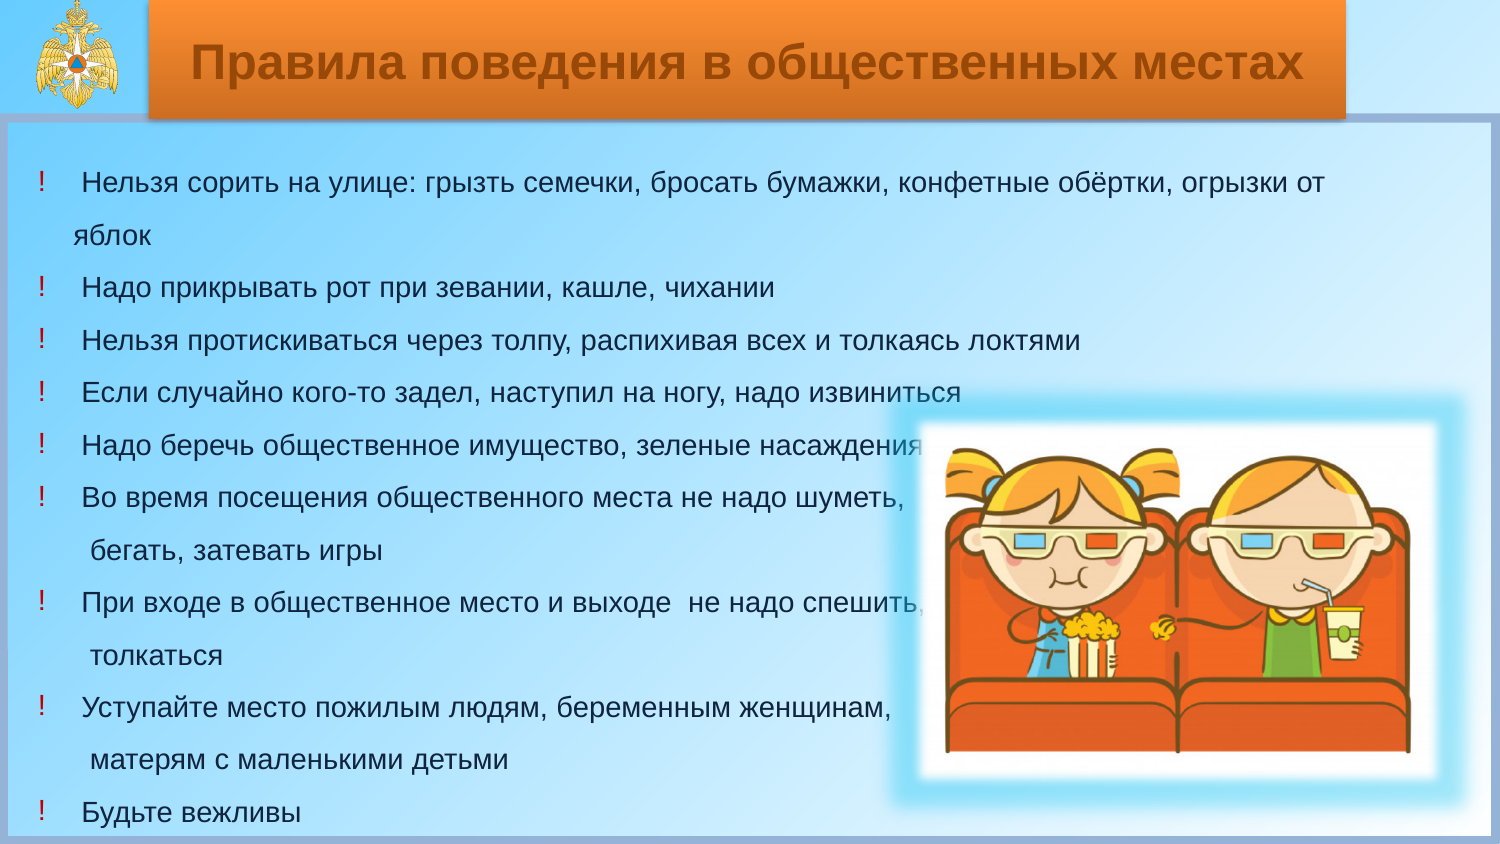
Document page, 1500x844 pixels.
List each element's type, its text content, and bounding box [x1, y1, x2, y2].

text_box Правила поведения в общественных местах [148, 0, 1346, 119]
picture [36, 0, 118, 109]
picture [909, 412, 1447, 789]
text_box Нельзя сорить на улице: грызть семечки, бросать бумажки, конфетные обёртки, огрызки от яблок Надо прикрывать рот при зевании, кашле, чихании Нельзя протискиваться через толпу, распихивая всех и толкаясь локтями Если случайно кого-то задел, наступил на ногу, надо извиниться Надо беречь общественное имущество, зеленые насаждения Во время посещения общественного места не надо шуметь, бегать, затевать игры При входе в общественное место и выходе не надо спешить, толкаться Уступайте место пожилым людям, беременным женщинам, матерям с маленькими детьми Будьте вежливы [23, 138, 1427, 844]
